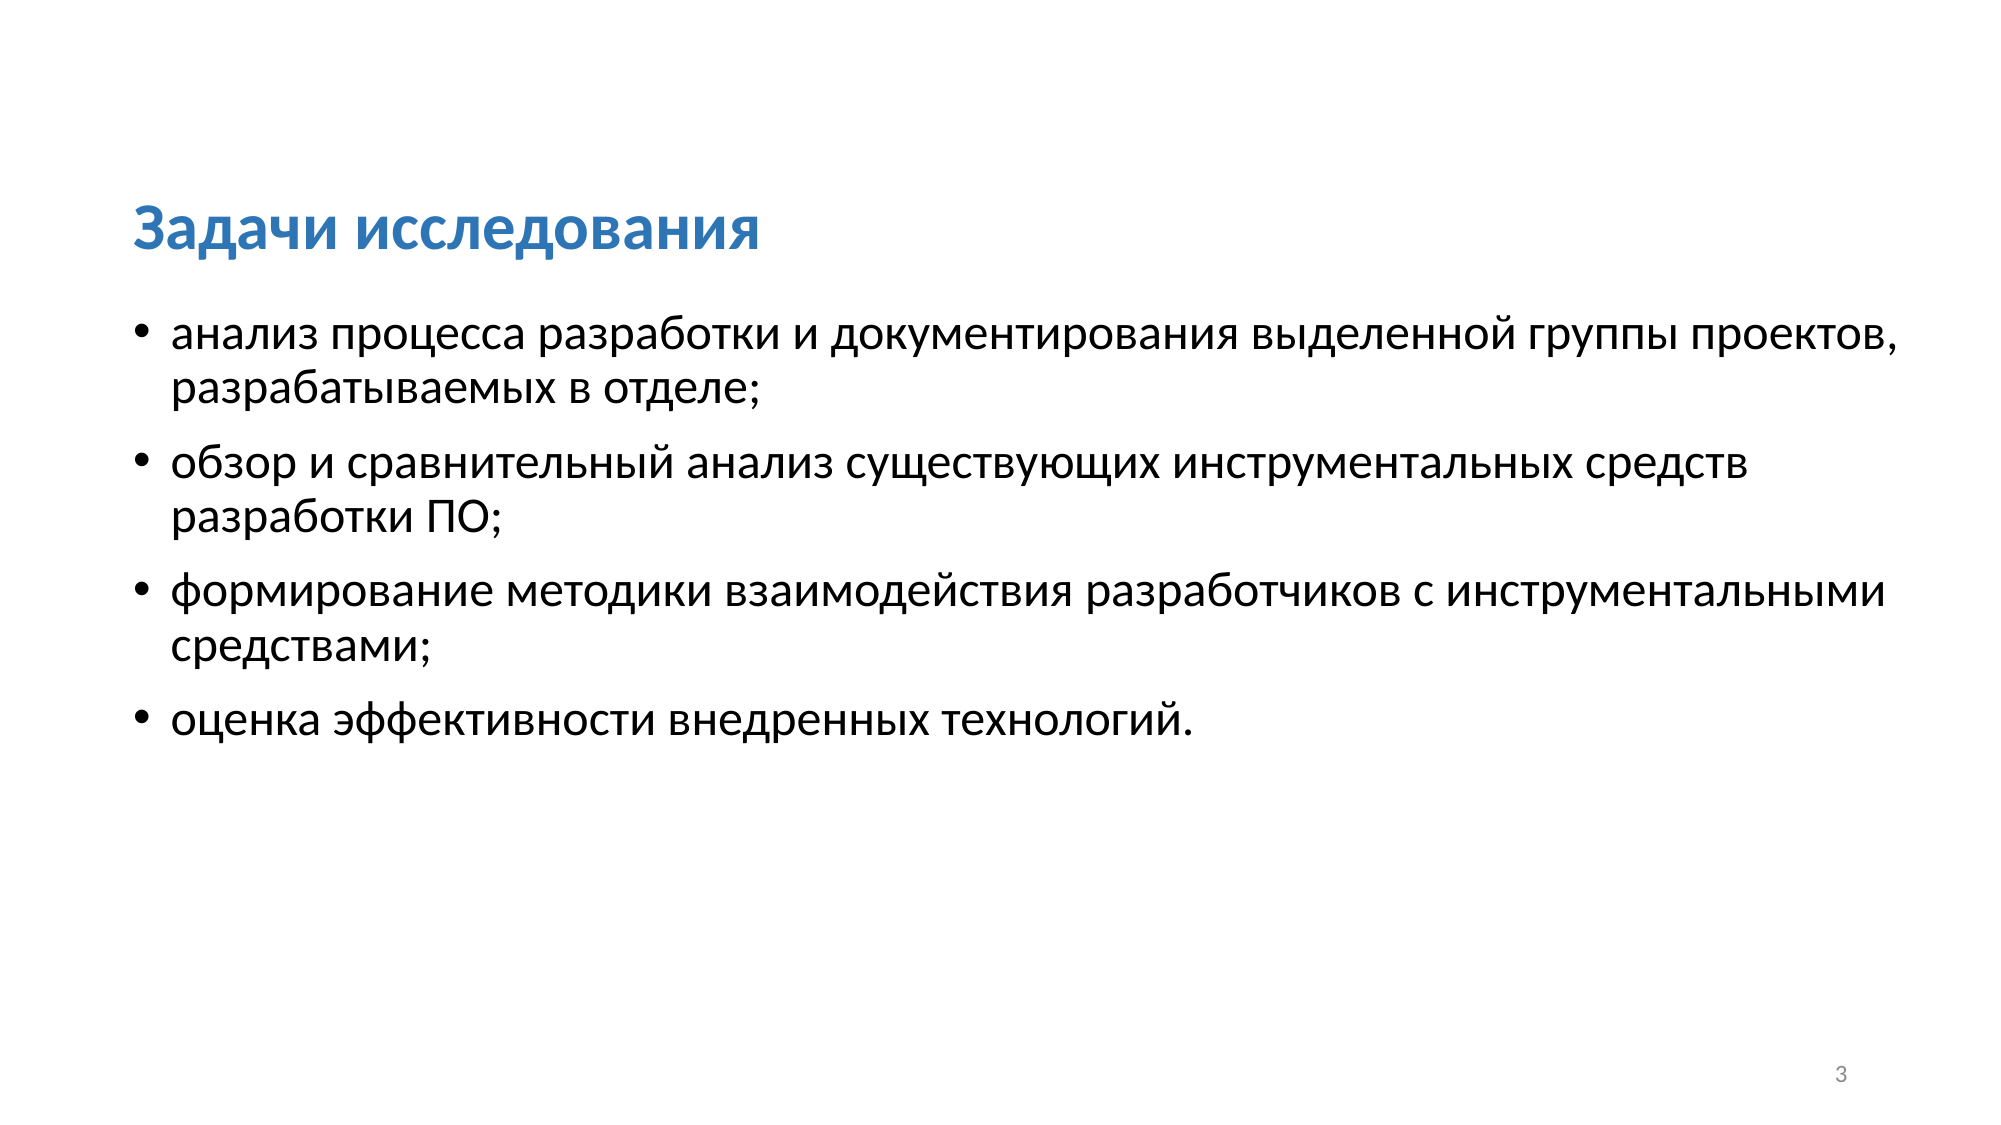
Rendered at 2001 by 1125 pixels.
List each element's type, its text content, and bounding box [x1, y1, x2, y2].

slide_number 3 [1412, 1042, 1863, 1103]
title Задачи исследования [118, 160, 1844, 296]
list анализ процесса разработки и документирования выделенной группы проектов, разрабатываемых в отделе; обзор и сравнительный анализ существующих инструментальных средств разработки ПО; формирование методики взаимодействия разработчиков с инструментальными средствами; оценка эффективности внедренных технологий. [118, 298, 1940, 886]
